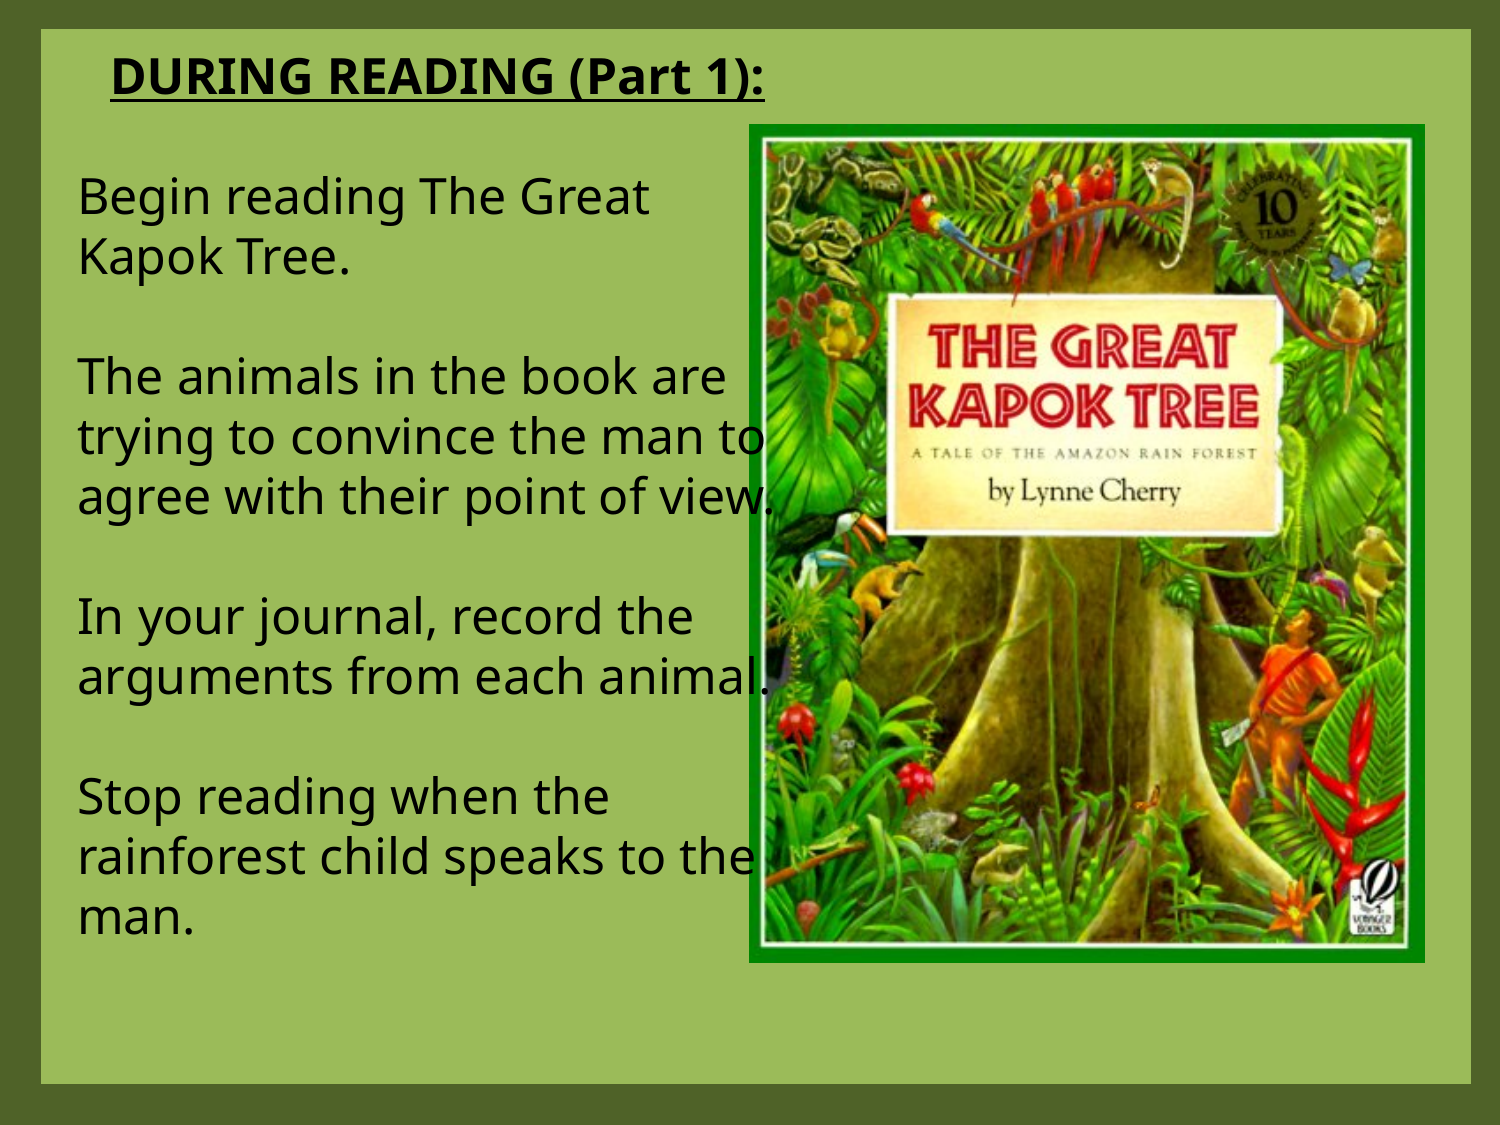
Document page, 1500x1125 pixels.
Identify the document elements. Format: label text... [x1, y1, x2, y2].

picture [749, 124, 1426, 963]
text_box DURING READING (Part 1): Begin reading The Great Kapok Tree. The animals in the book are trying to convince the man to agree with their point of view. In your journal, record the arguments from each animal. Stop reading when the rainforest child speaks to the man. [62, 37, 813, 1013]
text_box [35, 23, 1477, 1089]
